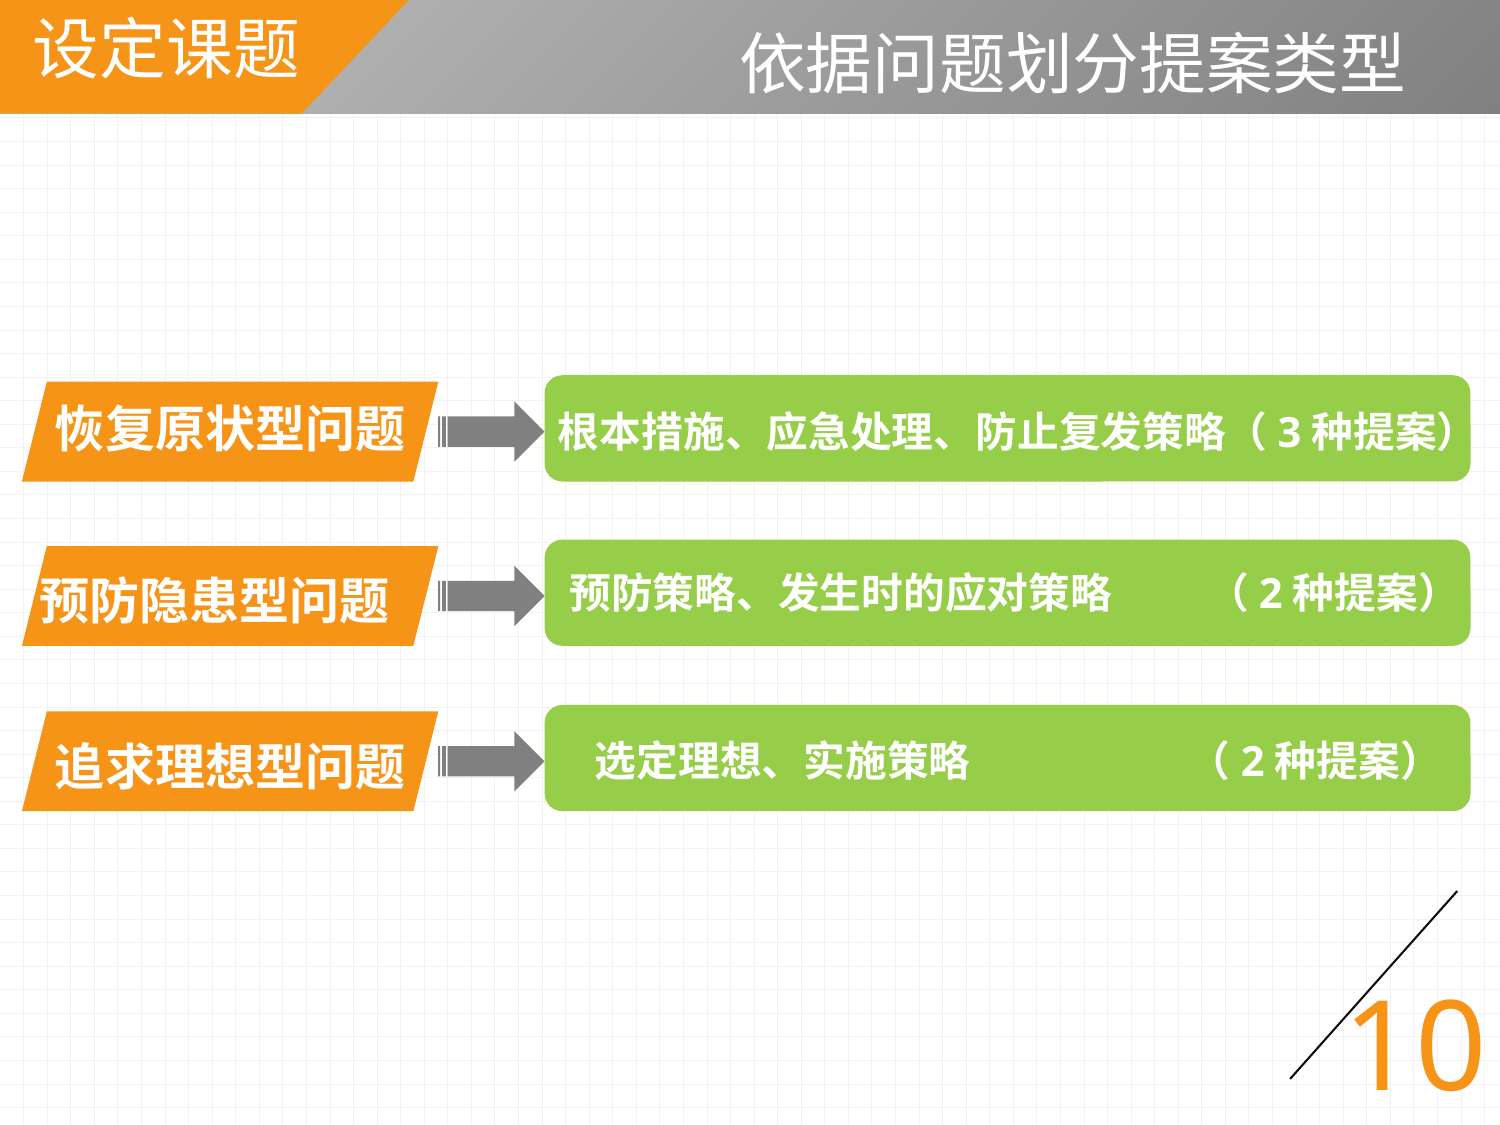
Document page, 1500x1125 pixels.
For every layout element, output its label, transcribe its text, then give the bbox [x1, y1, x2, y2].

text_box [436, 563, 547, 629]
text_box [436, 399, 547, 464]
text_box [40, 709, 441, 794]
text_box [436, 729, 547, 794]
text_box [542, 624, 1473, 648]
text_box 根本措施、应急处理、防止复发策略（3种提案） [543, 398, 1494, 463]
text_box 10 [1328, 958, 1500, 1124]
text_box 追求理想型问题 [40, 727, 420, 803]
text_box [42, 379, 441, 464]
text_box 设定课题 [18, 0, 562, 95]
text_box [542, 537, 1473, 560]
text_box 预防策略、发生时的应对策略 （2种提案） [542, 560, 1487, 624]
text_box [542, 702, 1473, 814]
text_box [542, 438, 1473, 484]
text_box [19, 543, 441, 648]
text_box [19, 730, 418, 814]
title 依据问题划分提案类型 [646, 9, 1500, 114]
text_box 恢复原状型问题 [40, 390, 420, 465]
text_box 选定理想、实施策略 （2种提案） [562, 726, 1475, 794]
text_box [542, 373, 1473, 426]
text_box [19, 400, 420, 484]
text_box 预防隐患型问题 [24, 561, 404, 637]
